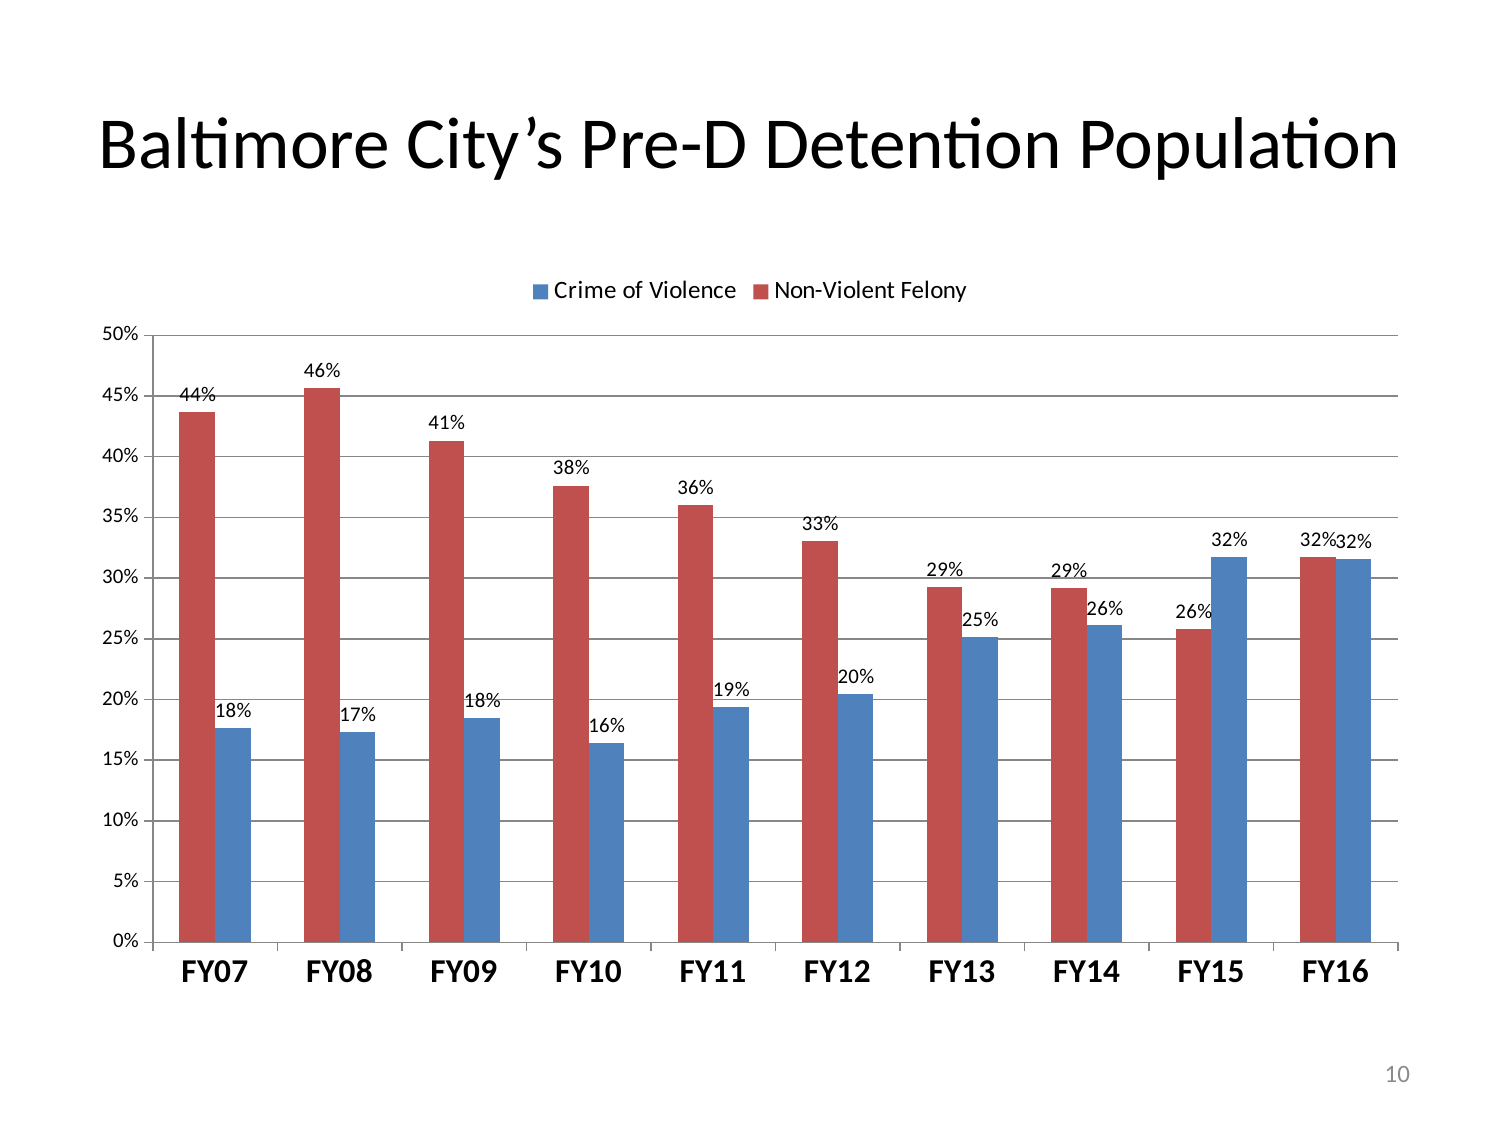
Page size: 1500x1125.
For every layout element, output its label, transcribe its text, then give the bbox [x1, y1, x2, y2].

title Baltimore City’s Pre-D Detention Population [75, 45, 1425, 233]
slide_number 10 [1074, 1042, 1425, 1103]
chart [74, 262, 1426, 1006]
